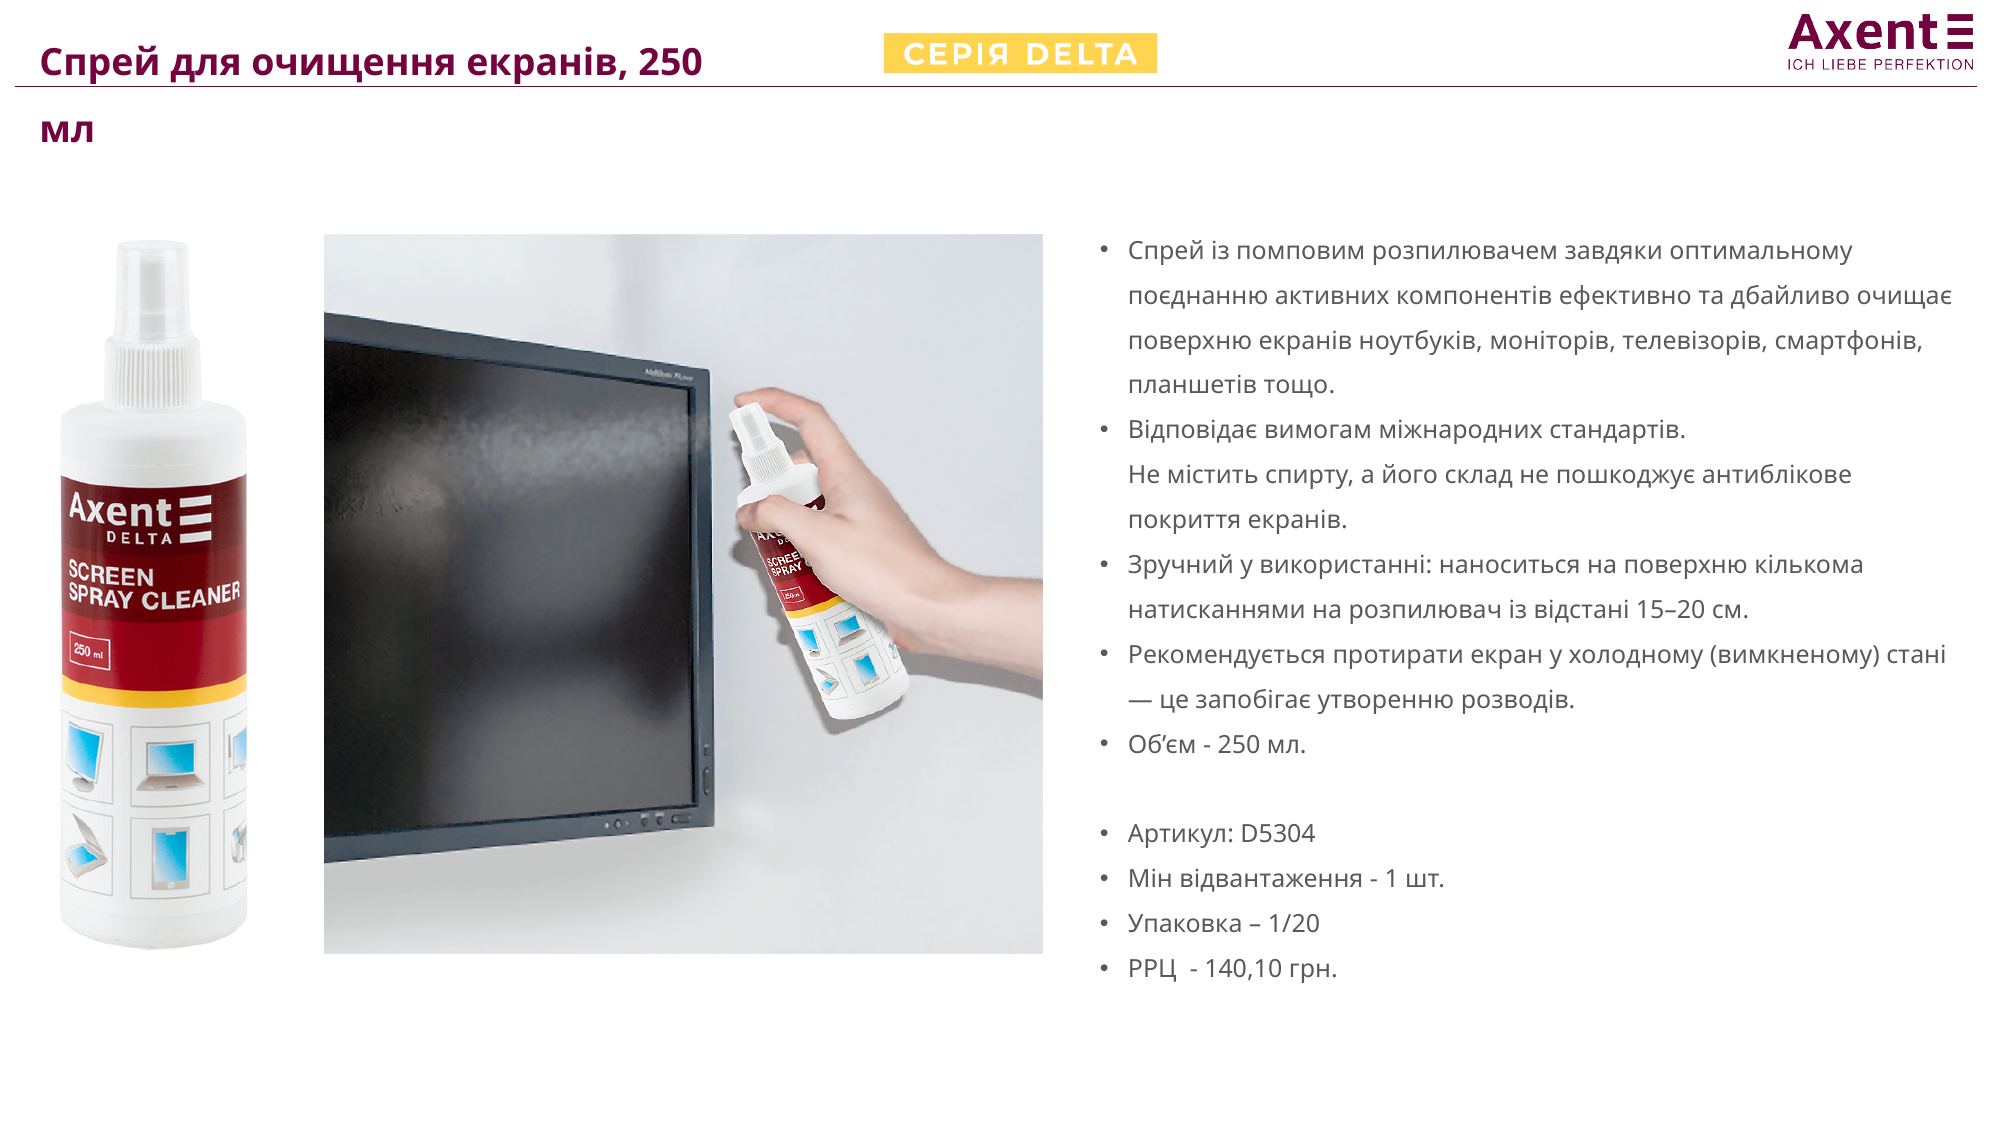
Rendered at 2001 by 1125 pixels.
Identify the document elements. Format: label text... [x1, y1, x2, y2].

text_box Спрей для очищення екранів, 250 мл [24, 87, 781, 158]
picture [1788, 14, 1973, 70]
text_box Спрей із помповим розпилювачем завдяки оптимальному поєднанню активних компонентів ефективно та дбайливо очищає поверхню екранів ноутбуків, моніторів, телевізорів, смартфонів, планшетів тощо. Відповідає вимогам міжнародних стандартів. Не містить спирту, а його склад не пошкоджує антиблікове покриття екранів. Зручний у використанні: наноситься на поверхню кількома натисканнями на розпилювач із відстані 15–20 см. Рекомендується протирати екран у холодному (вимкненому) стані — це запобігає утворенню розводів. Об’єм - 250 мл. Артикул: D5304 Мін відвантаження - 1 шт. Упаковка – 1/20 РРЦ - 140,10 грн. [1085, 212, 1974, 990]
picture [51, 234, 260, 954]
picture [324, 234, 1043, 954]
text_box Спрей для очищення екранів, 250 мл [24, 7, 781, 86]
picture [877, 26, 1162, 75]
